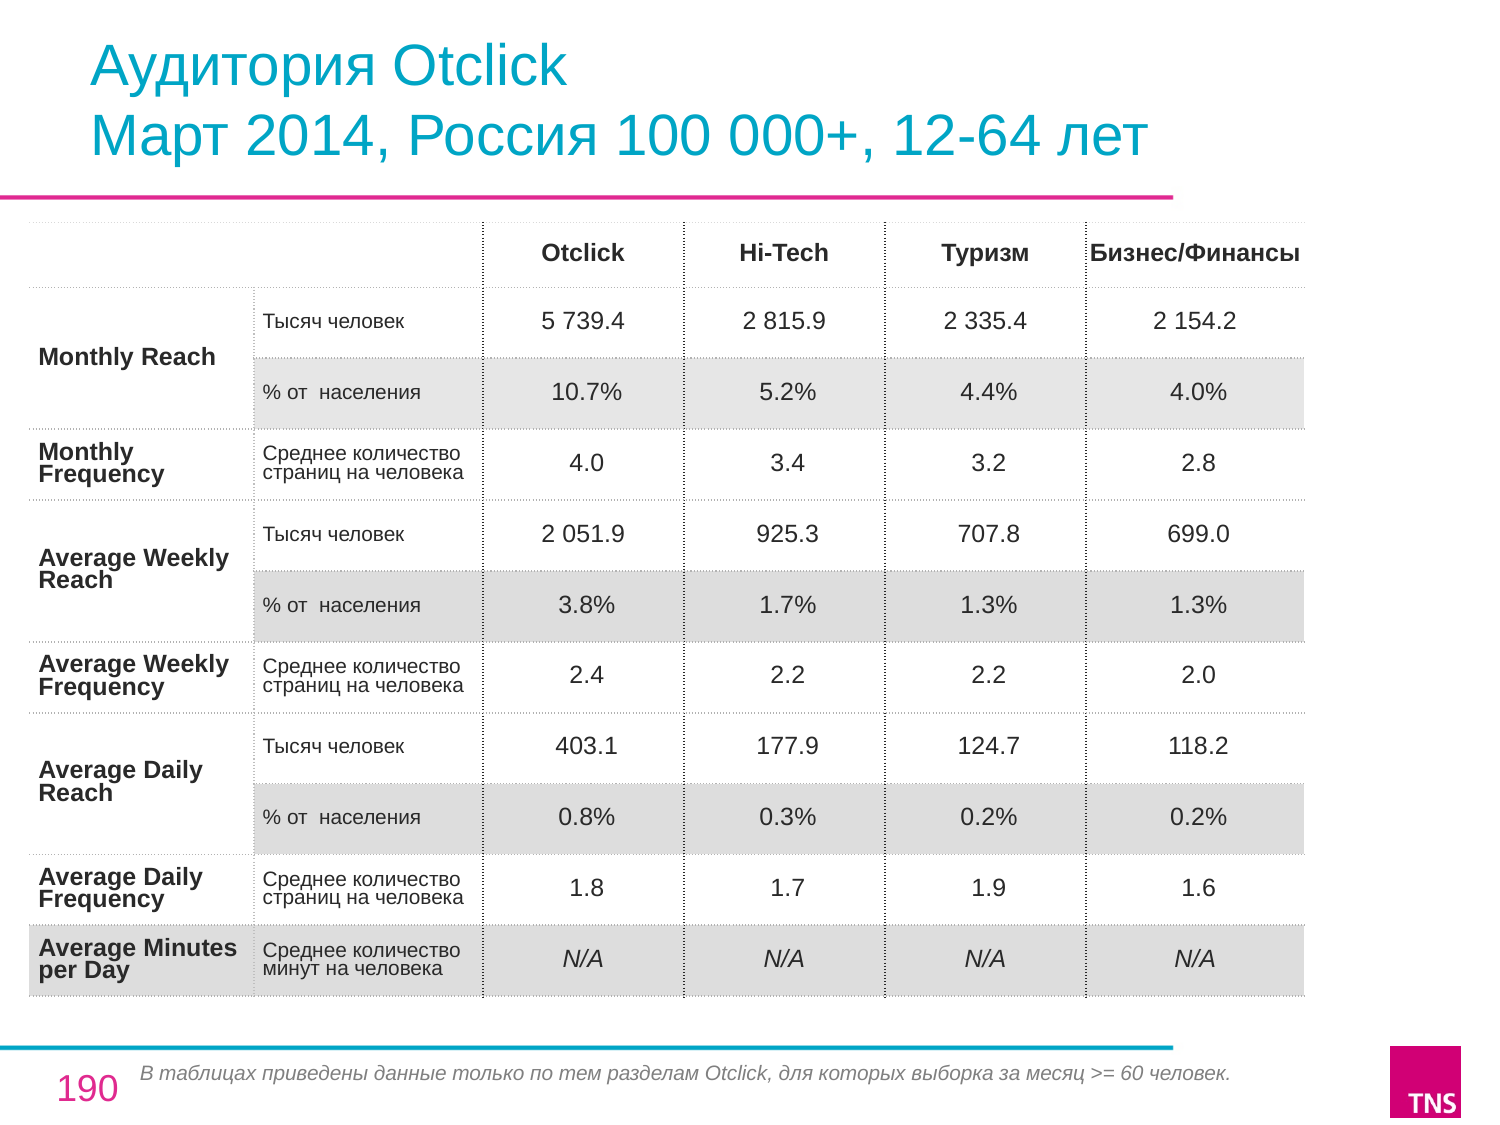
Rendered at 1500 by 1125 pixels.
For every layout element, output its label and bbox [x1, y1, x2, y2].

title [74, 8, 1476, 187]
text_box [124, 1052, 1463, 1092]
table_header [29, 223, 1304, 287]
table_cell [29, 287, 1304, 996]
picture [0, 0, 1500, 1125]
slide_number [40, 1055, 392, 1125]
